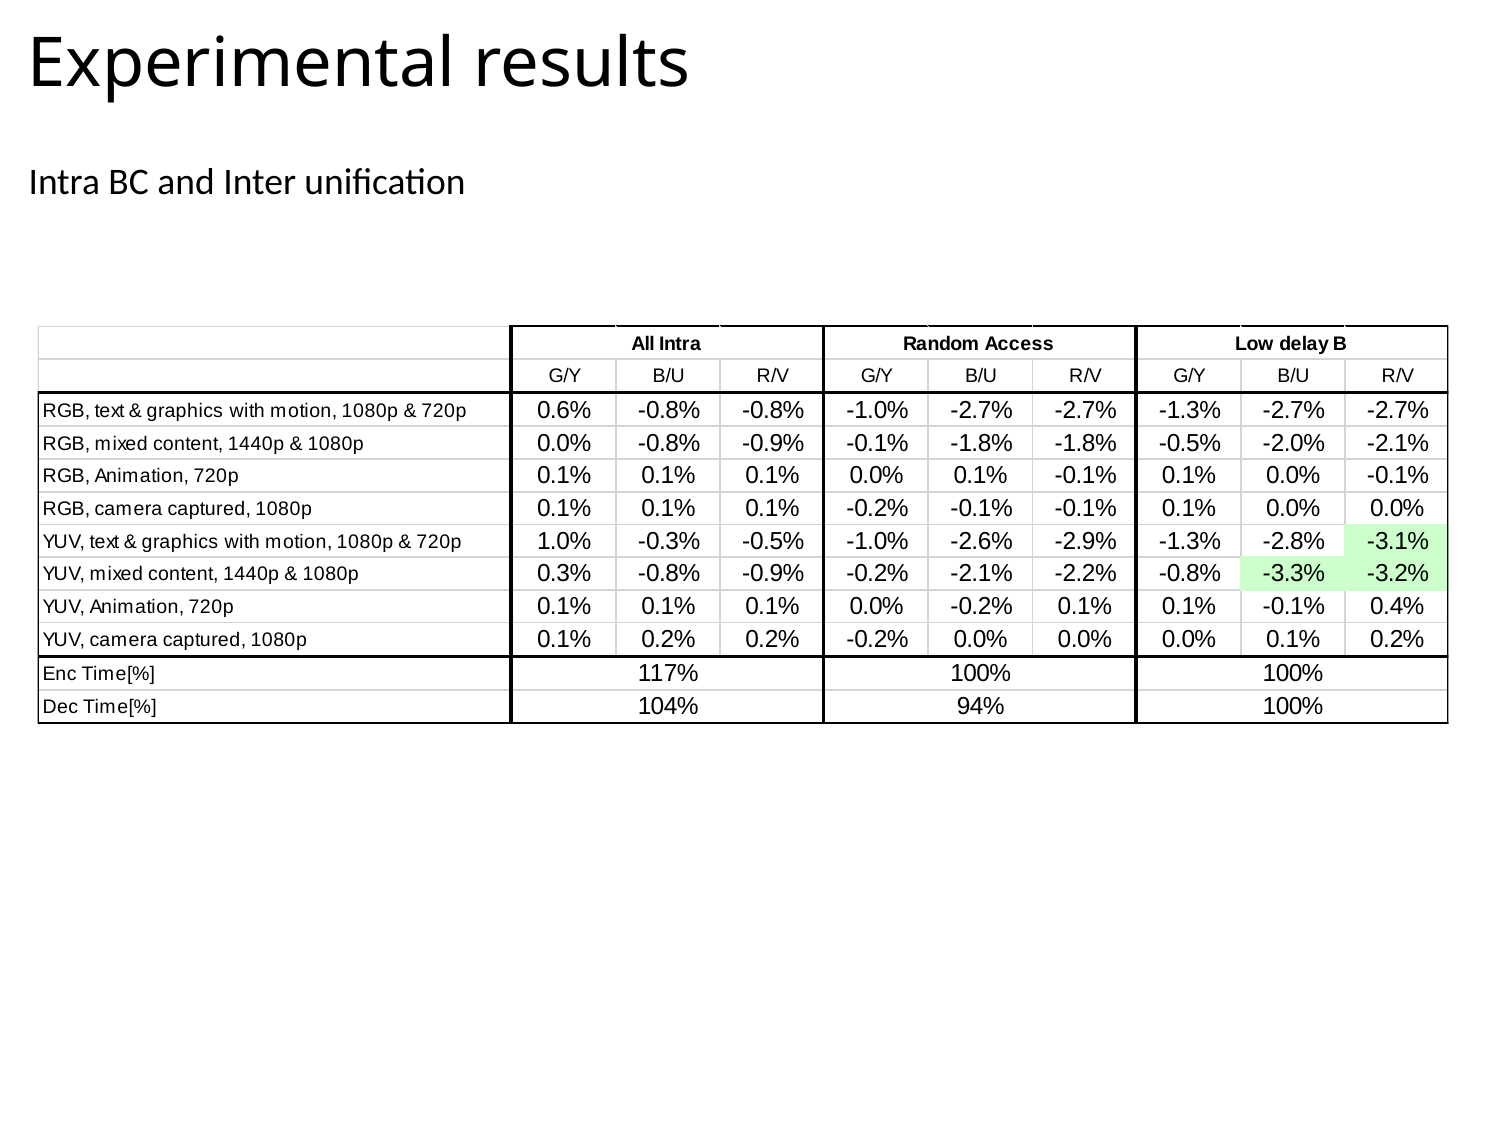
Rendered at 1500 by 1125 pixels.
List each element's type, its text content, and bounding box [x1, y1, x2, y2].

title Experimental results [12, 12, 1307, 116]
text_box Intra BC and Inter unification [13, 149, 1314, 255]
picture [37, 325, 1450, 725]
